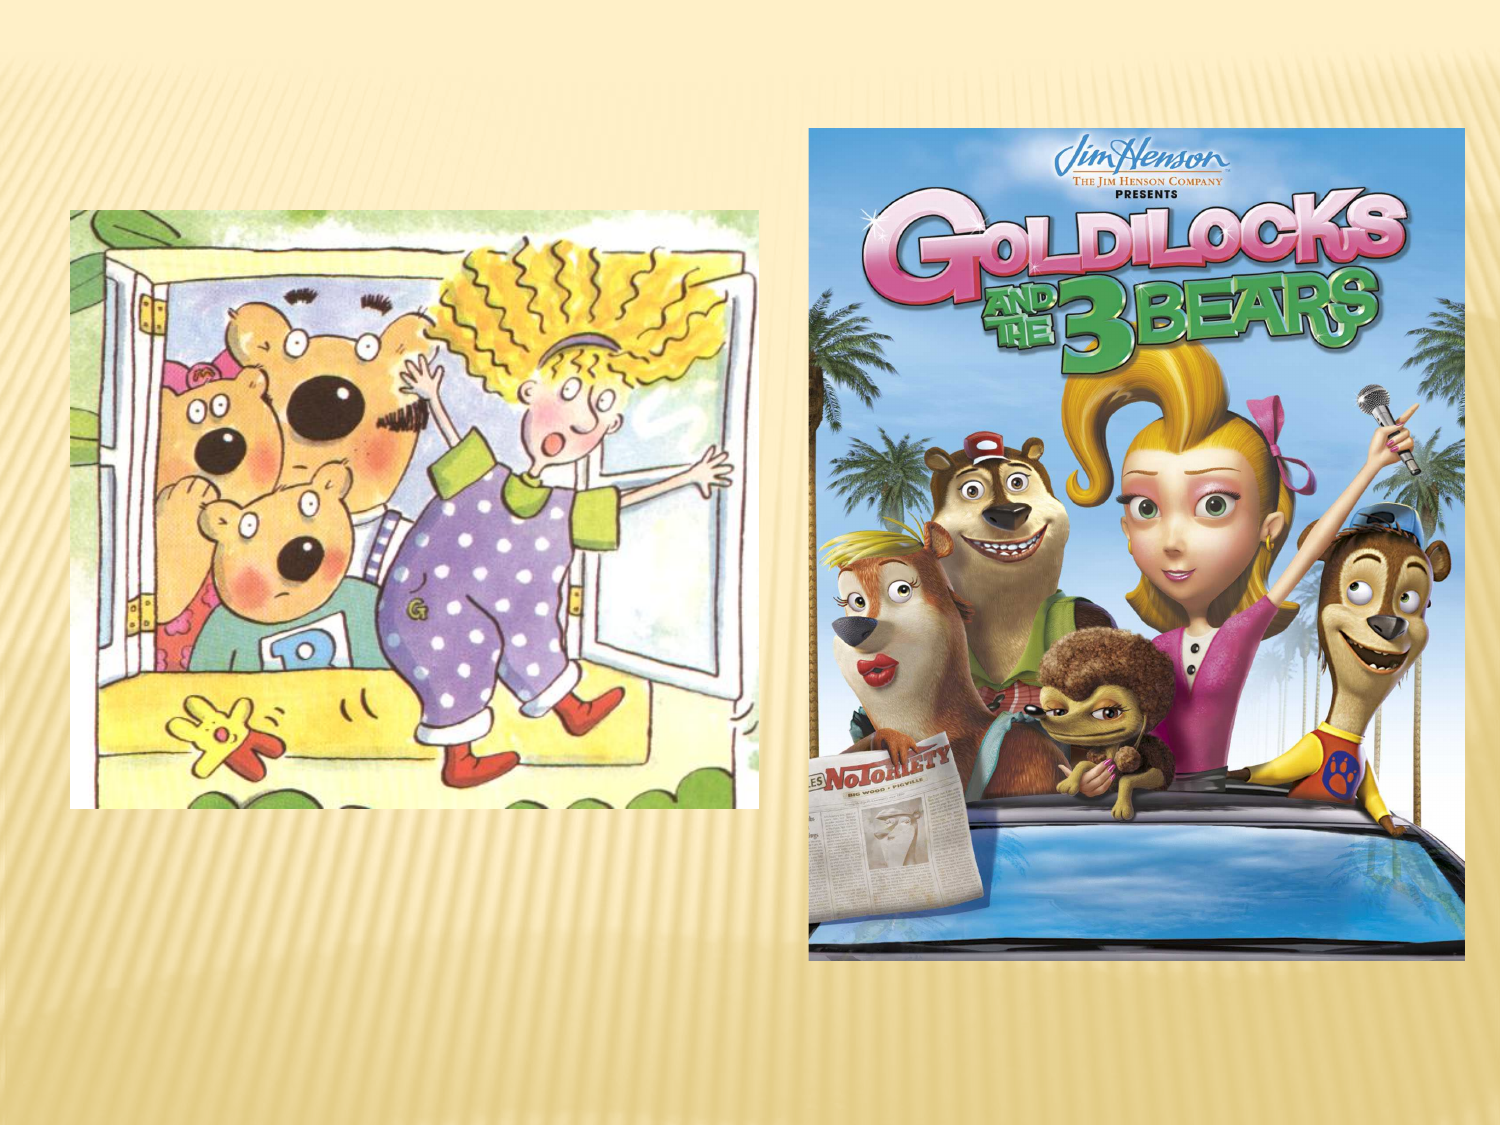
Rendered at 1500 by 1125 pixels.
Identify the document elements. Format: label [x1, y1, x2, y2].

picture [69, 210, 759, 809]
picture [808, 128, 1466, 962]
